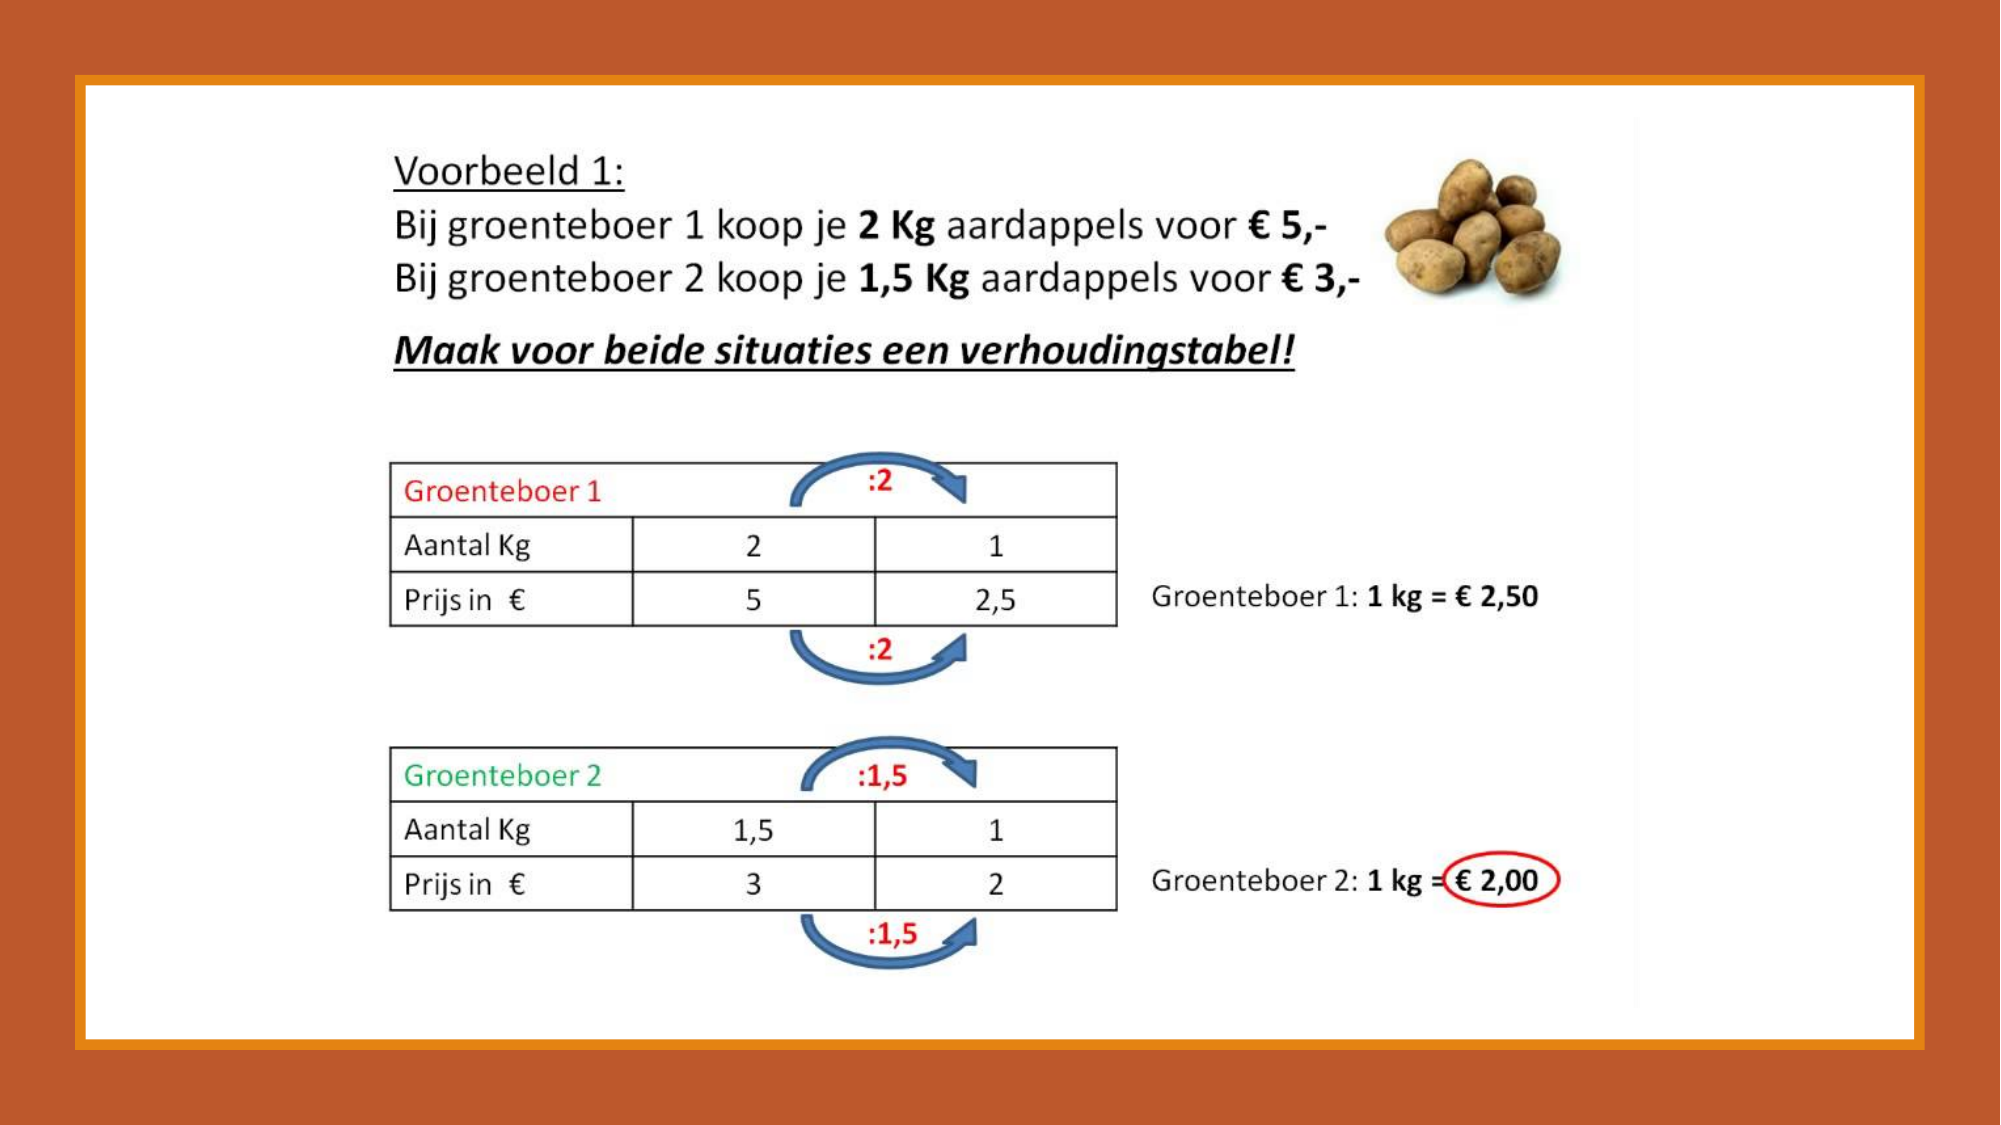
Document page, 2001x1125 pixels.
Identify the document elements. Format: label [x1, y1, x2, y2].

text_box [0, 0, 2000, 1125]
picture [360, 116, 1640, 1009]
text_box [74, 74, 1926, 1051]
text_box [84, 84, 1916, 1041]
